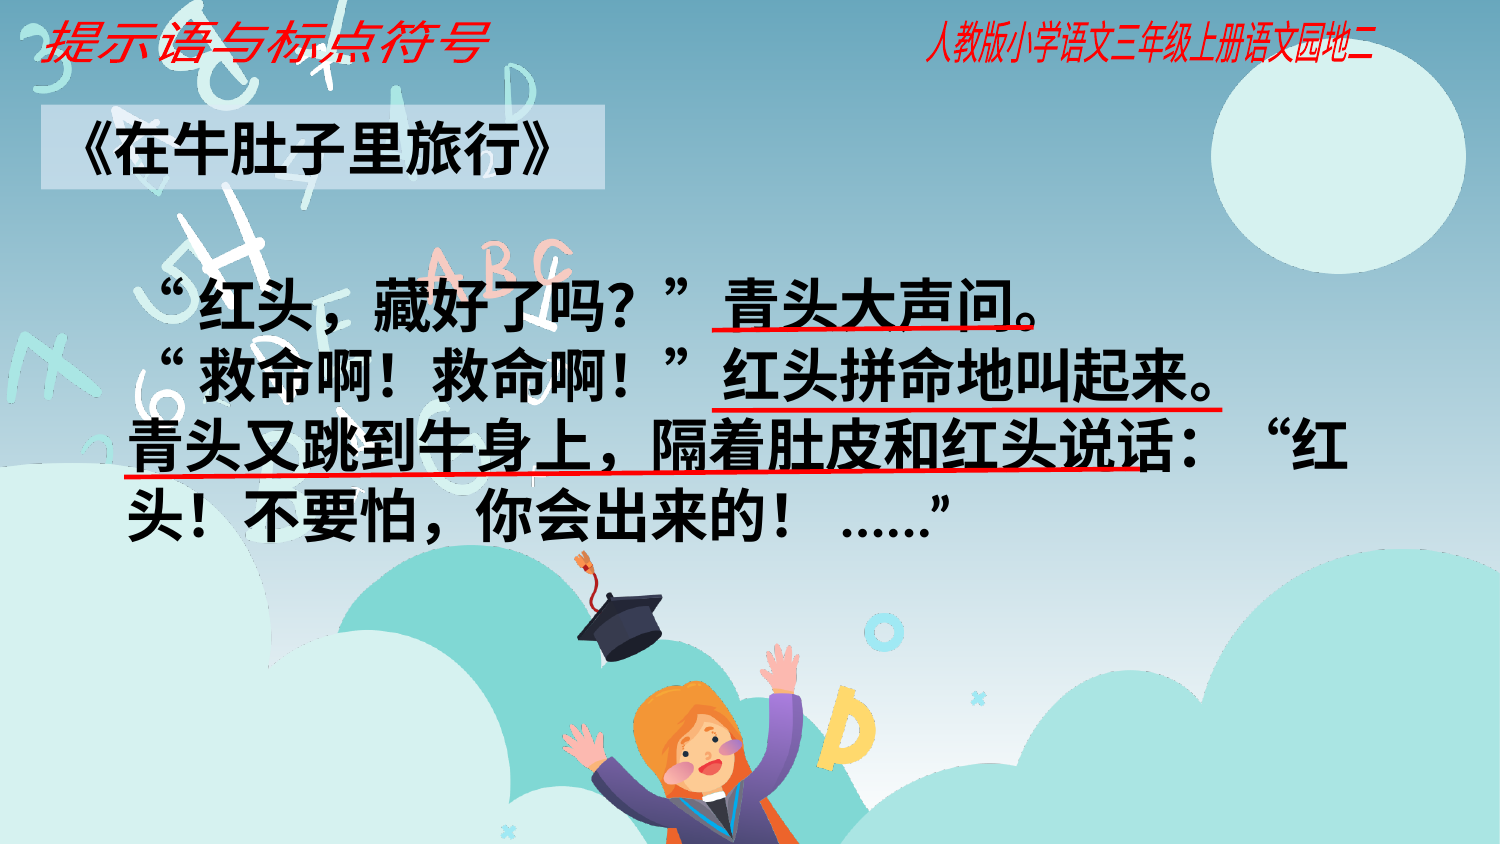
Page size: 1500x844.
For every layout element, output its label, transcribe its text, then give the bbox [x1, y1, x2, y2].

text_box “红头，藏好了吗？”青头大声问。 “救命啊！救命啊！”红头拼命地叫起来。 青头又跳到牛身上，隔着肚皮和红头说话：“红头！不要怕，你会出来的！......” [111, 261, 1389, 557]
text_box 《在牛肚子里旅行》 [41, 104, 605, 190]
picture [0, 0, 1500, 844]
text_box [711, 327, 1034, 331]
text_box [124, 468, 1140, 478]
text_box 人教版小学语文三年级上册语文园地二 [978, 20, 1011, 63]
